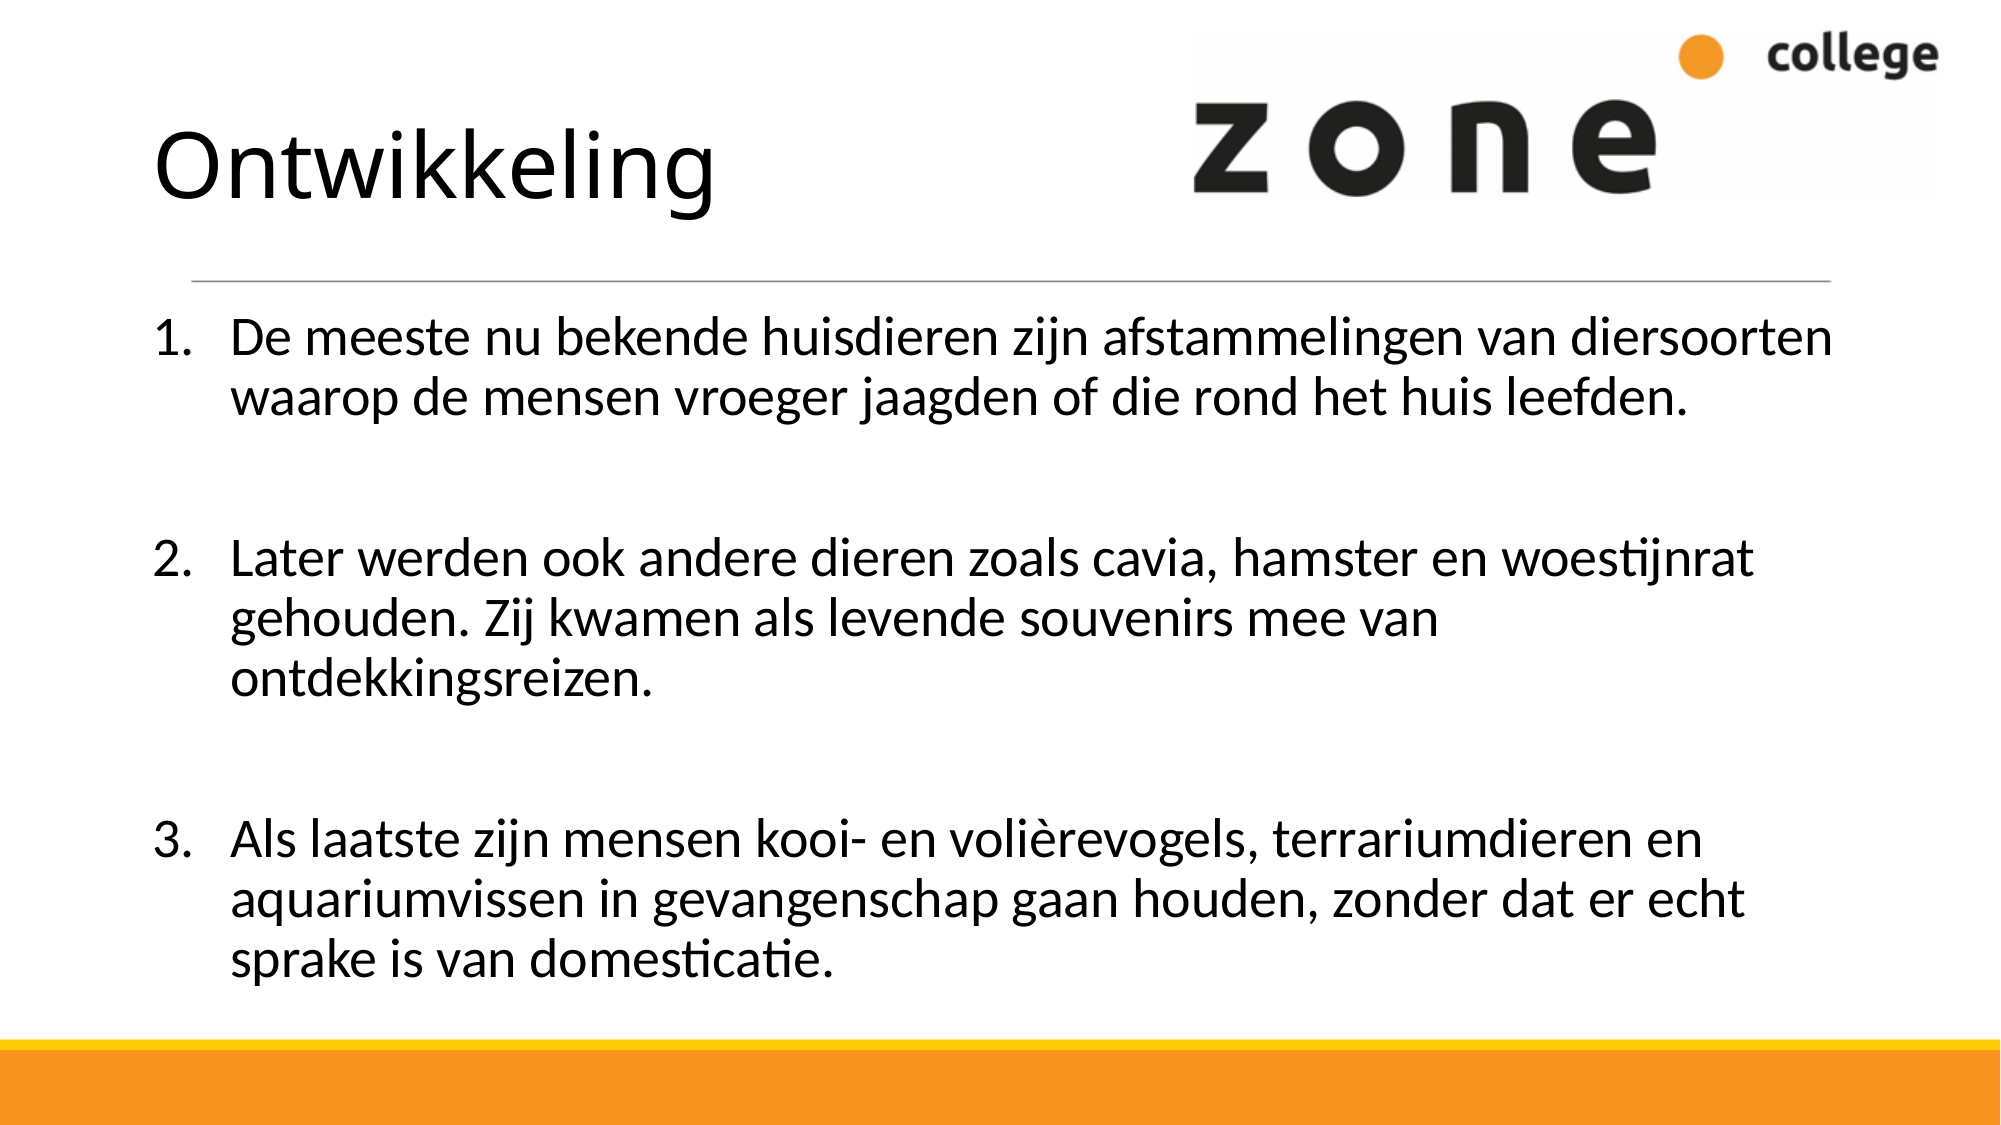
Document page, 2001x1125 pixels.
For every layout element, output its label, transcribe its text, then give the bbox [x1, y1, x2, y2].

title Ontwikkeling [137, 59, 1863, 278]
picture [0, 0, 2001, 1125]
list De meeste nu bekende huisdieren zijn afstammelingen van diersoorten waarop de mensen vroeger jaagden of die rond het huis leefden. Later werden ook andere dieren zoals cavia, hamster en woestijnrat gehouden. Zij kwamen als levende souvenirs mee van ontdekkingsreizen. Als laatste zijn mensen kooi- en volièrevogels, terrariumdieren en aquariumvissen in gevangenschap gaan houden, zonder dat er echt sprake is van domesticatie. [137, 299, 1863, 1014]
